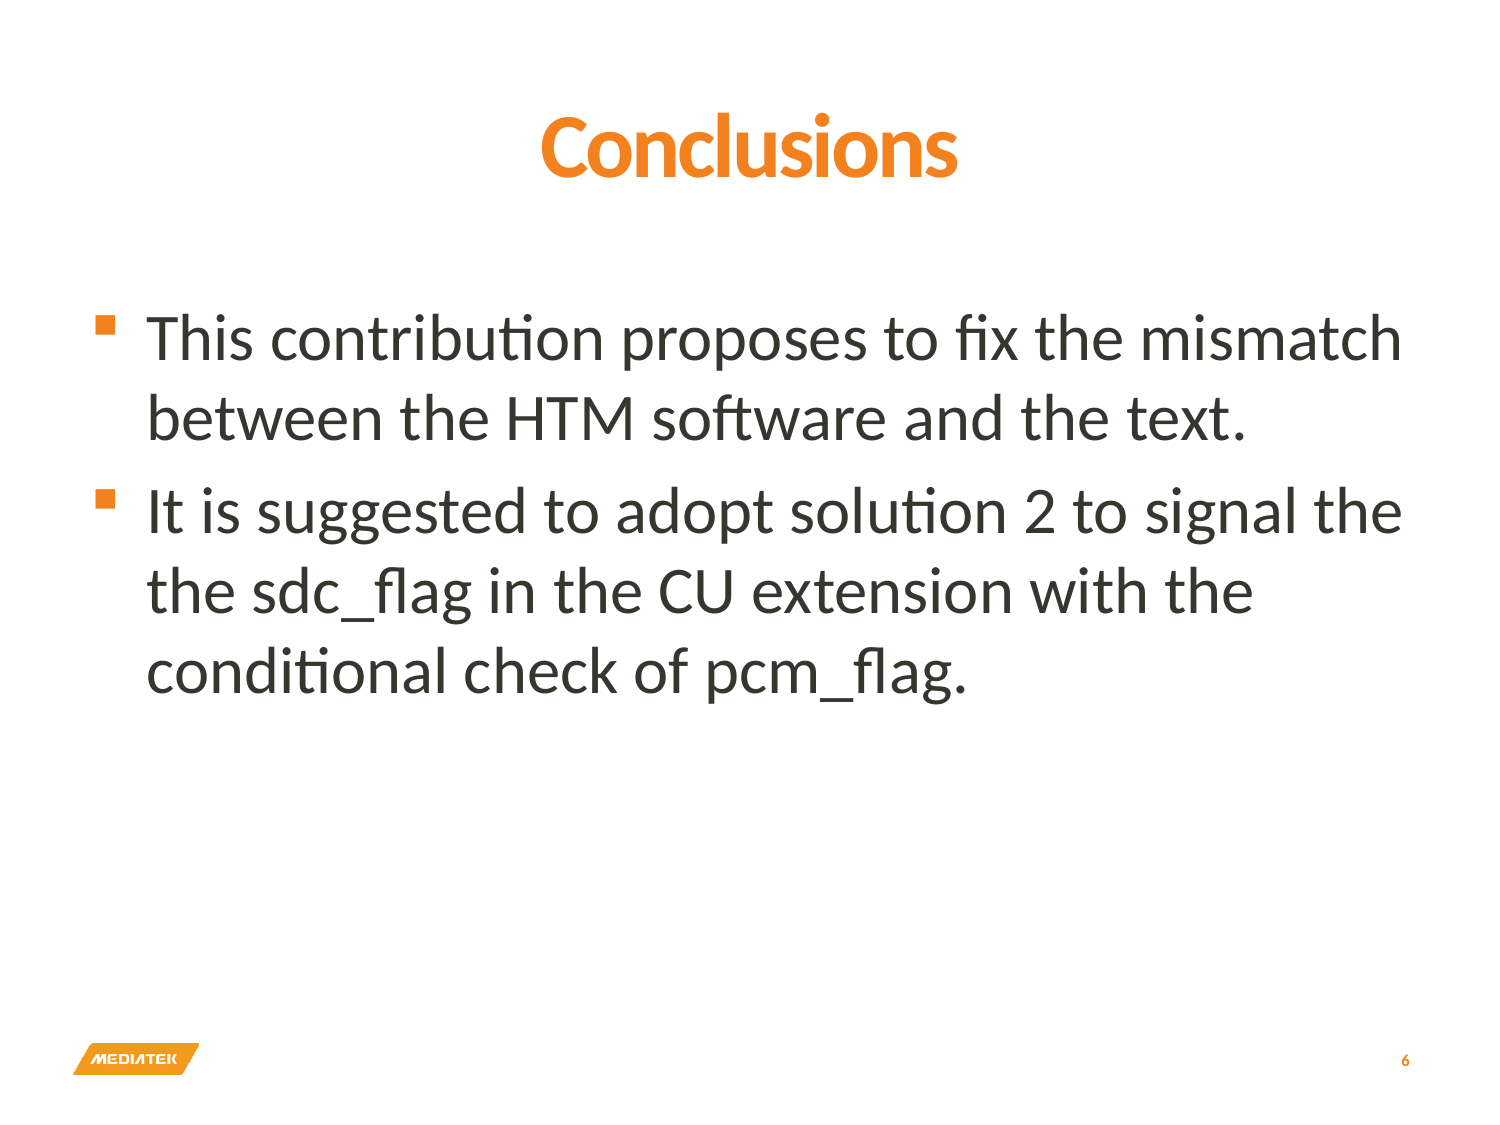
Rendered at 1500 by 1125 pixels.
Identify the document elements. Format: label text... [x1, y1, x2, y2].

list This contribution proposes to fix the mismatch between the HTM software and the text. It is suggested to adopt solution 2 to signal the the sdc_flag in the CU extension with the conditional check of pcm_flag. [75, 286, 1425, 990]
picture [73, 1043, 199, 1075]
slide_number 6 [1251, 1029, 1425, 1090]
title Conclusions [75, 99, 1425, 286]
